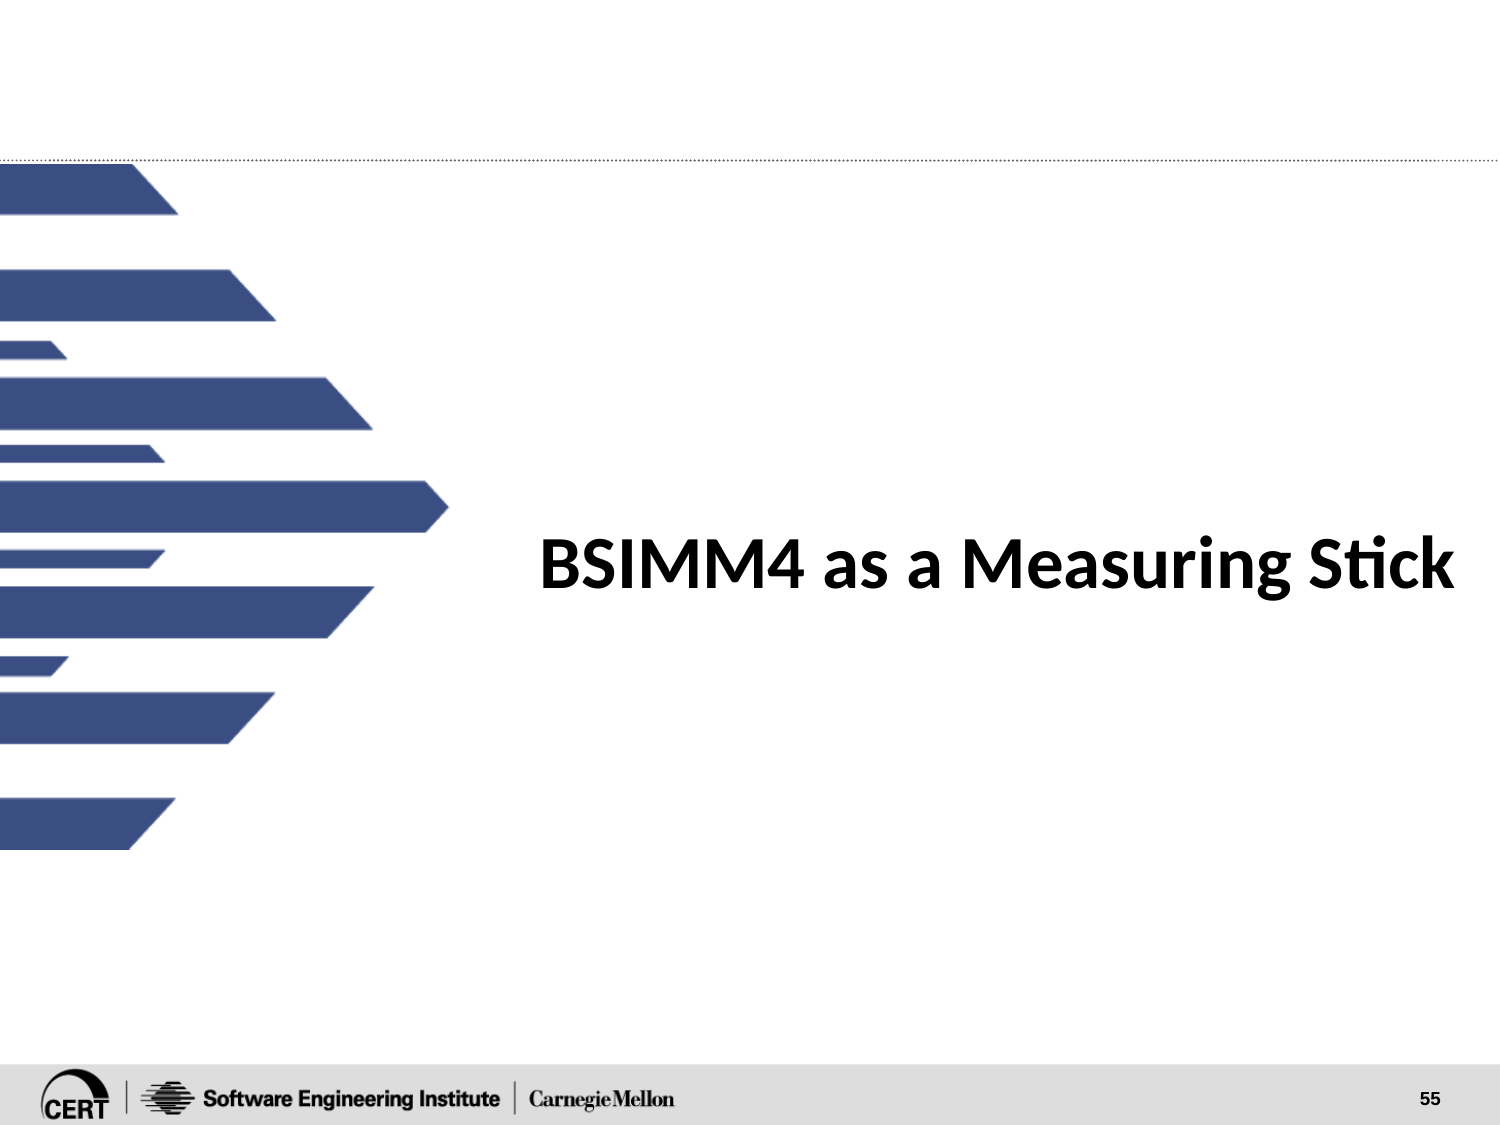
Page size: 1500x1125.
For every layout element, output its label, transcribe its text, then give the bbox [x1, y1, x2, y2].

picture [0, 164, 450, 851]
picture [24, 1065, 688, 1125]
text_box BSIMM4 as a Measuring Stick [525, 399, 1475, 717]
